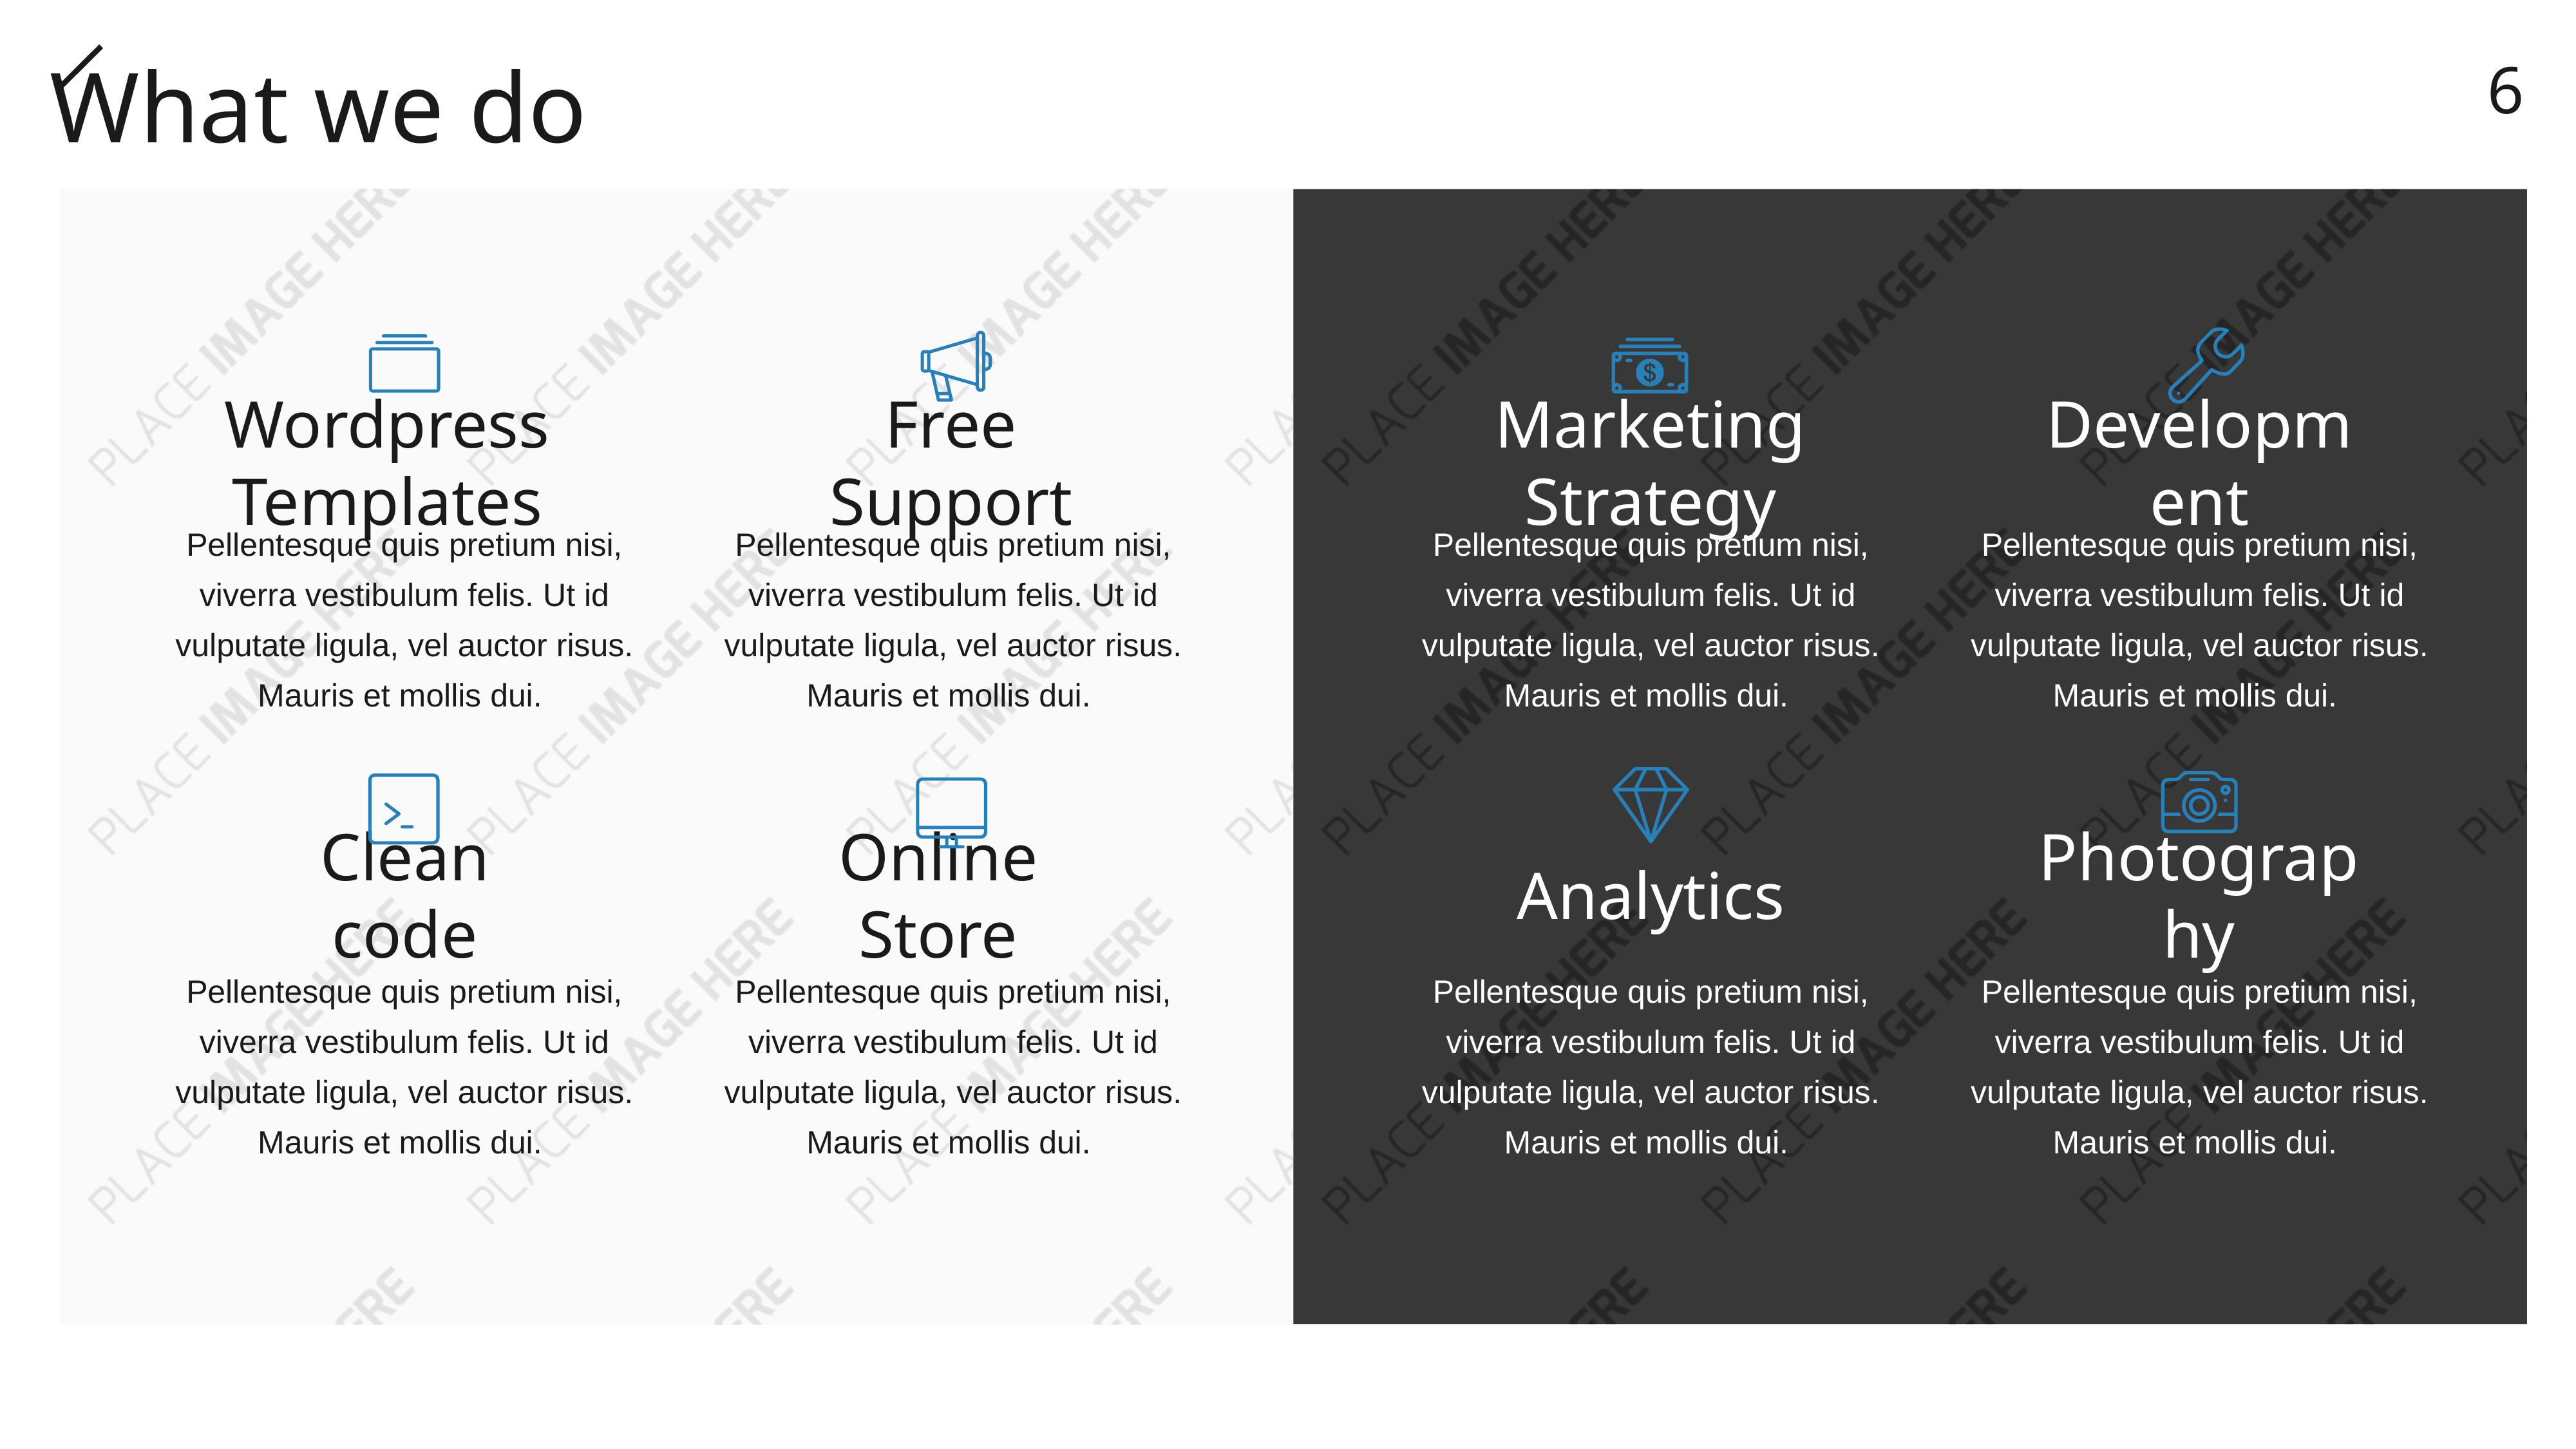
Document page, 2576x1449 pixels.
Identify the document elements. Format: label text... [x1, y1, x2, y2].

text_box [1625, 337, 1674, 341]
text_box [2168, 327, 2245, 404]
text_box Development [2034, 421, 2365, 500]
text_box [1611, 352, 1689, 393]
text_box [375, 341, 434, 345]
text_box Wordpress Templates [120, 422, 655, 499]
text_box [1618, 345, 1681, 348]
slide_number 6 [2477, 44, 2535, 122]
text_box [59, 189, 1293, 1325]
text_box Pellentesque quis pretium nisi, viverra vestibulum felis. Ut id vulputate ligula, vel auctor risus. Mauris et mollis dui. [1953, 959, 2446, 1185]
text_box [1613, 767, 1689, 844]
text_box [368, 347, 440, 393]
text_box Pellentesque quis pretium nisi, viverra vestibulum felis. Ut id vulputate ligula, vel auctor risus. Mauris et mollis dui. [1953, 512, 2446, 738]
text_box Pellentesque quis pretium nisi, viverra vestibulum felis. Ut id vulputate ligula, vel auctor risus. Mauris et mollis dui. [158, 959, 651, 1185]
text_box Pellentesque quis pretium nisi, viverra vestibulum felis. Ut id vulputate ligula, vel auctor risus. Mauris et mollis dui. [1405, 512, 1897, 738]
text_box [2161, 771, 2238, 833]
text_box Analytics [1491, 853, 1812, 935]
text_box [381, 334, 428, 338]
text_box Clean code [244, 853, 565, 935]
text_box [920, 330, 992, 402]
text_box [368, 773, 440, 845]
text_box Online Store [761, 856, 1116, 932]
text_box Pellentesque quis pretium nisi, viverra vestibulum felis. Ut id vulputate ligula, vel auctor risus. Mauris et mollis dui. [1405, 959, 1897, 1185]
text_box Pellentesque quis pretium nisi, viverra vestibulum felis. Ut id vulputate ligula, vel auctor risus. Mauris et mollis dui. [706, 512, 1200, 738]
text_box Marketing Strategy [1396, 422, 1905, 499]
text_box Photography [2026, 848, 2372, 940]
text_box Free Support [762, 421, 1140, 500]
text_box What we do [50, 46, 588, 162]
text_box Pellentesque quis pretium nisi, viverra vestibulum felis. Ut id vulputate ligula, vel auctor risus. Mauris et mollis dui. [158, 512, 651, 738]
text_box Pellentesque quis pretium nisi, viverra vestibulum felis. Ut id vulputate ligula, vel auctor risus. Mauris et mollis dui. [706, 959, 1200, 1185]
text_box [916, 777, 988, 849]
text_box [1293, 189, 2527, 1325]
